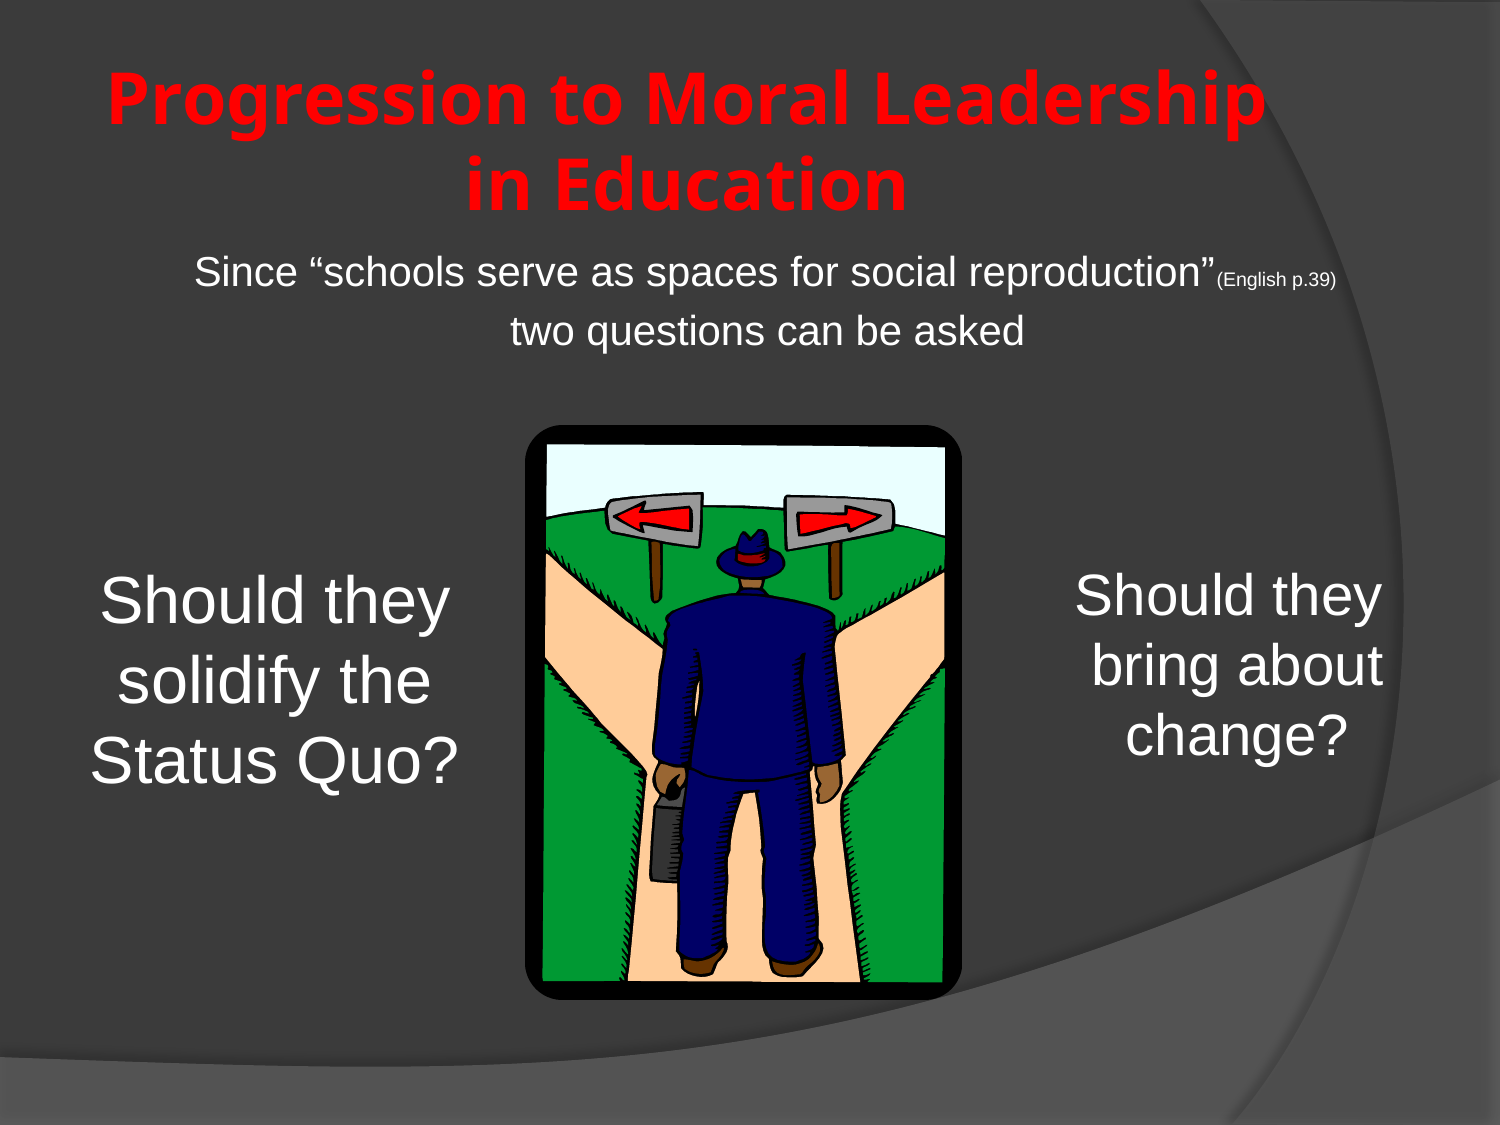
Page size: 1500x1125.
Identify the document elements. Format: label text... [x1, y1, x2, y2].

picture [524, 424, 963, 1001]
title Progression to Moral Leadership in Education [75, 45, 1300, 233]
list Since “schools serve as spaces for social reproduction”(English p.39) two questions can be asked [75, 237, 1450, 363]
text_box Should they solidify the Status Quo? [37, 549, 513, 805]
text_box Should they bring about change? [1012, 549, 1463, 775]
